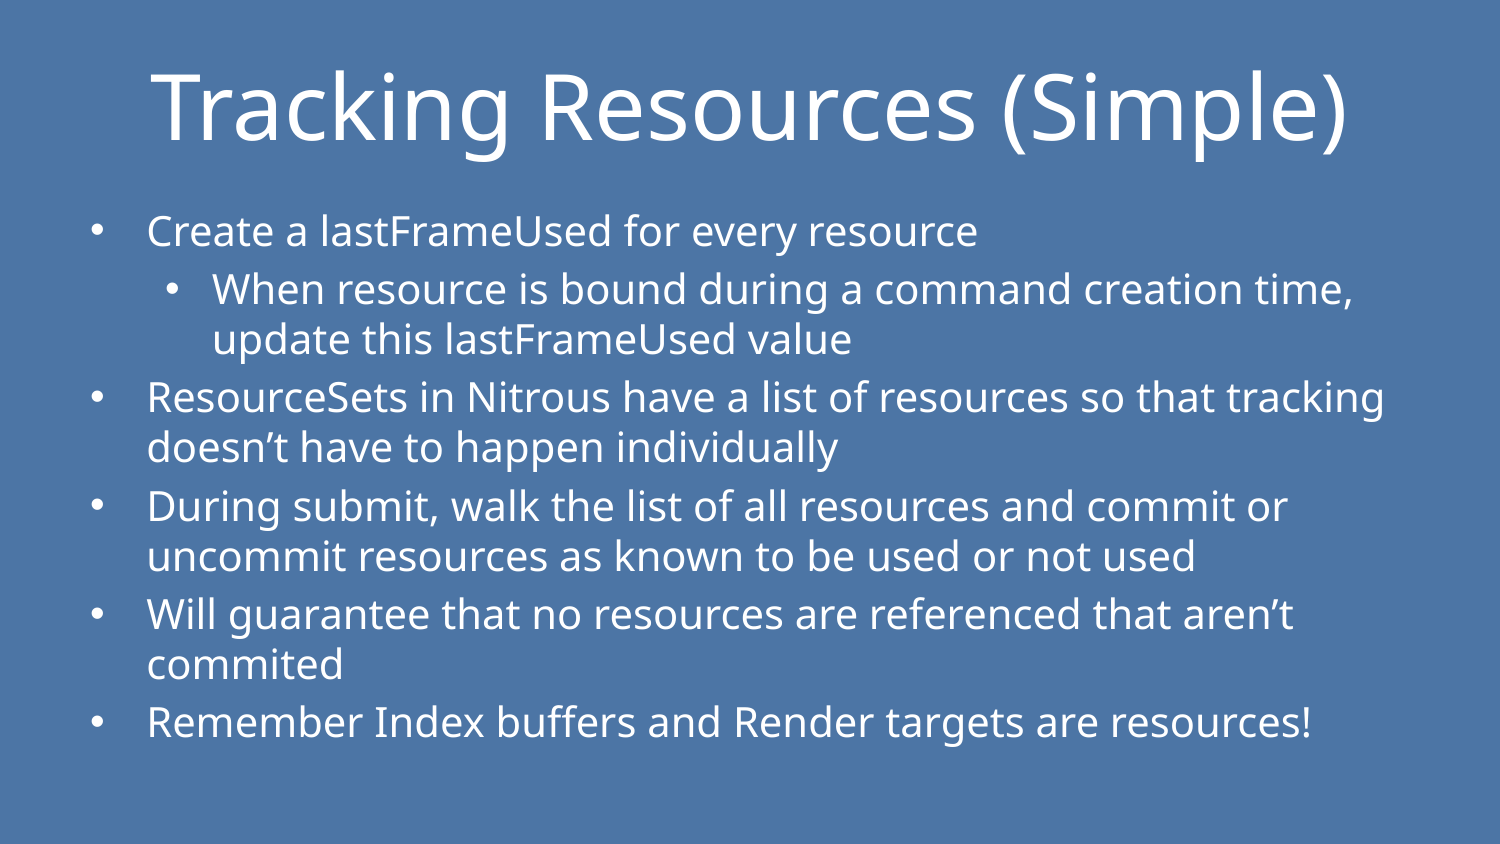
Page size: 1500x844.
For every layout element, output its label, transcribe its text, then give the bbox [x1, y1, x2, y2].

list Create a lastFrameUsed for every resource When resource is bound during a command creation time, update this lastFrameUsed value ResourceSets in Nitrous have a list of resources so that tracking doesn’t have to happen individually During submit, walk the list of all resources and commit or uncommit resources as known to be used or not used Will guarantee that no resources are referenced that aren’t commited Remember Index buffers and Render targets are resources! [75, 196, 1425, 754]
title Tracking Resources (Simple) [75, 33, 1425, 175]
